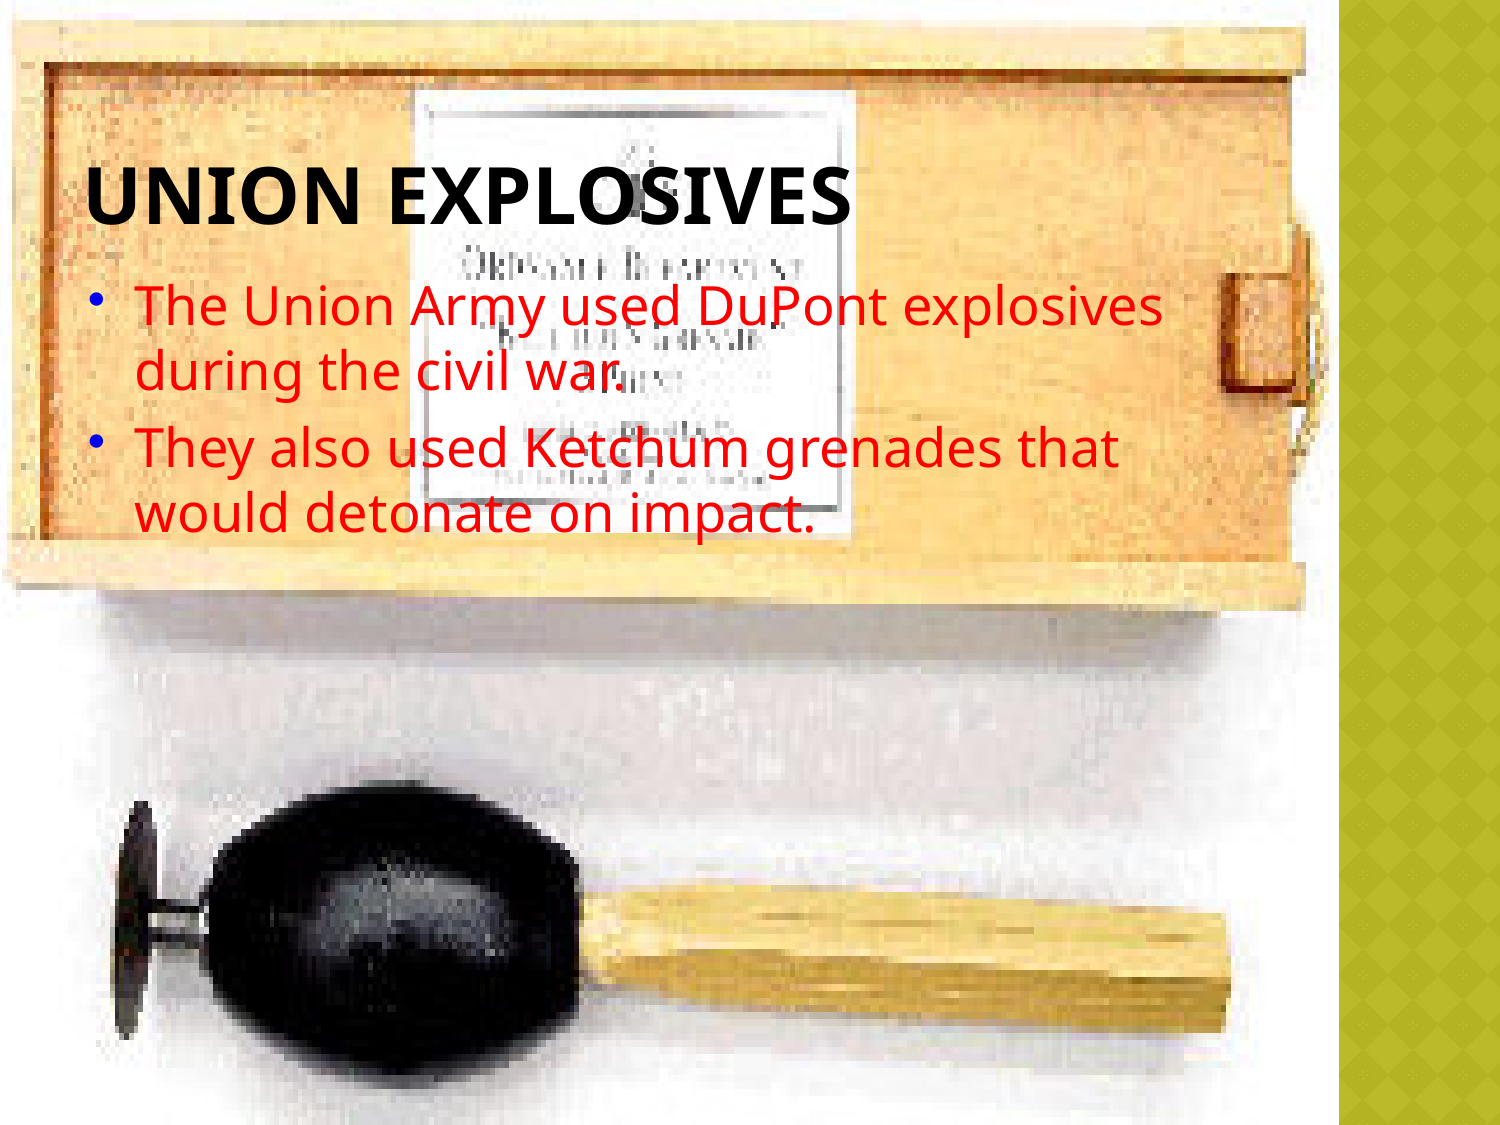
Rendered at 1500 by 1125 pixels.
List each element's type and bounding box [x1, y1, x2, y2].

picture [0, 0, 1340, 1125]
